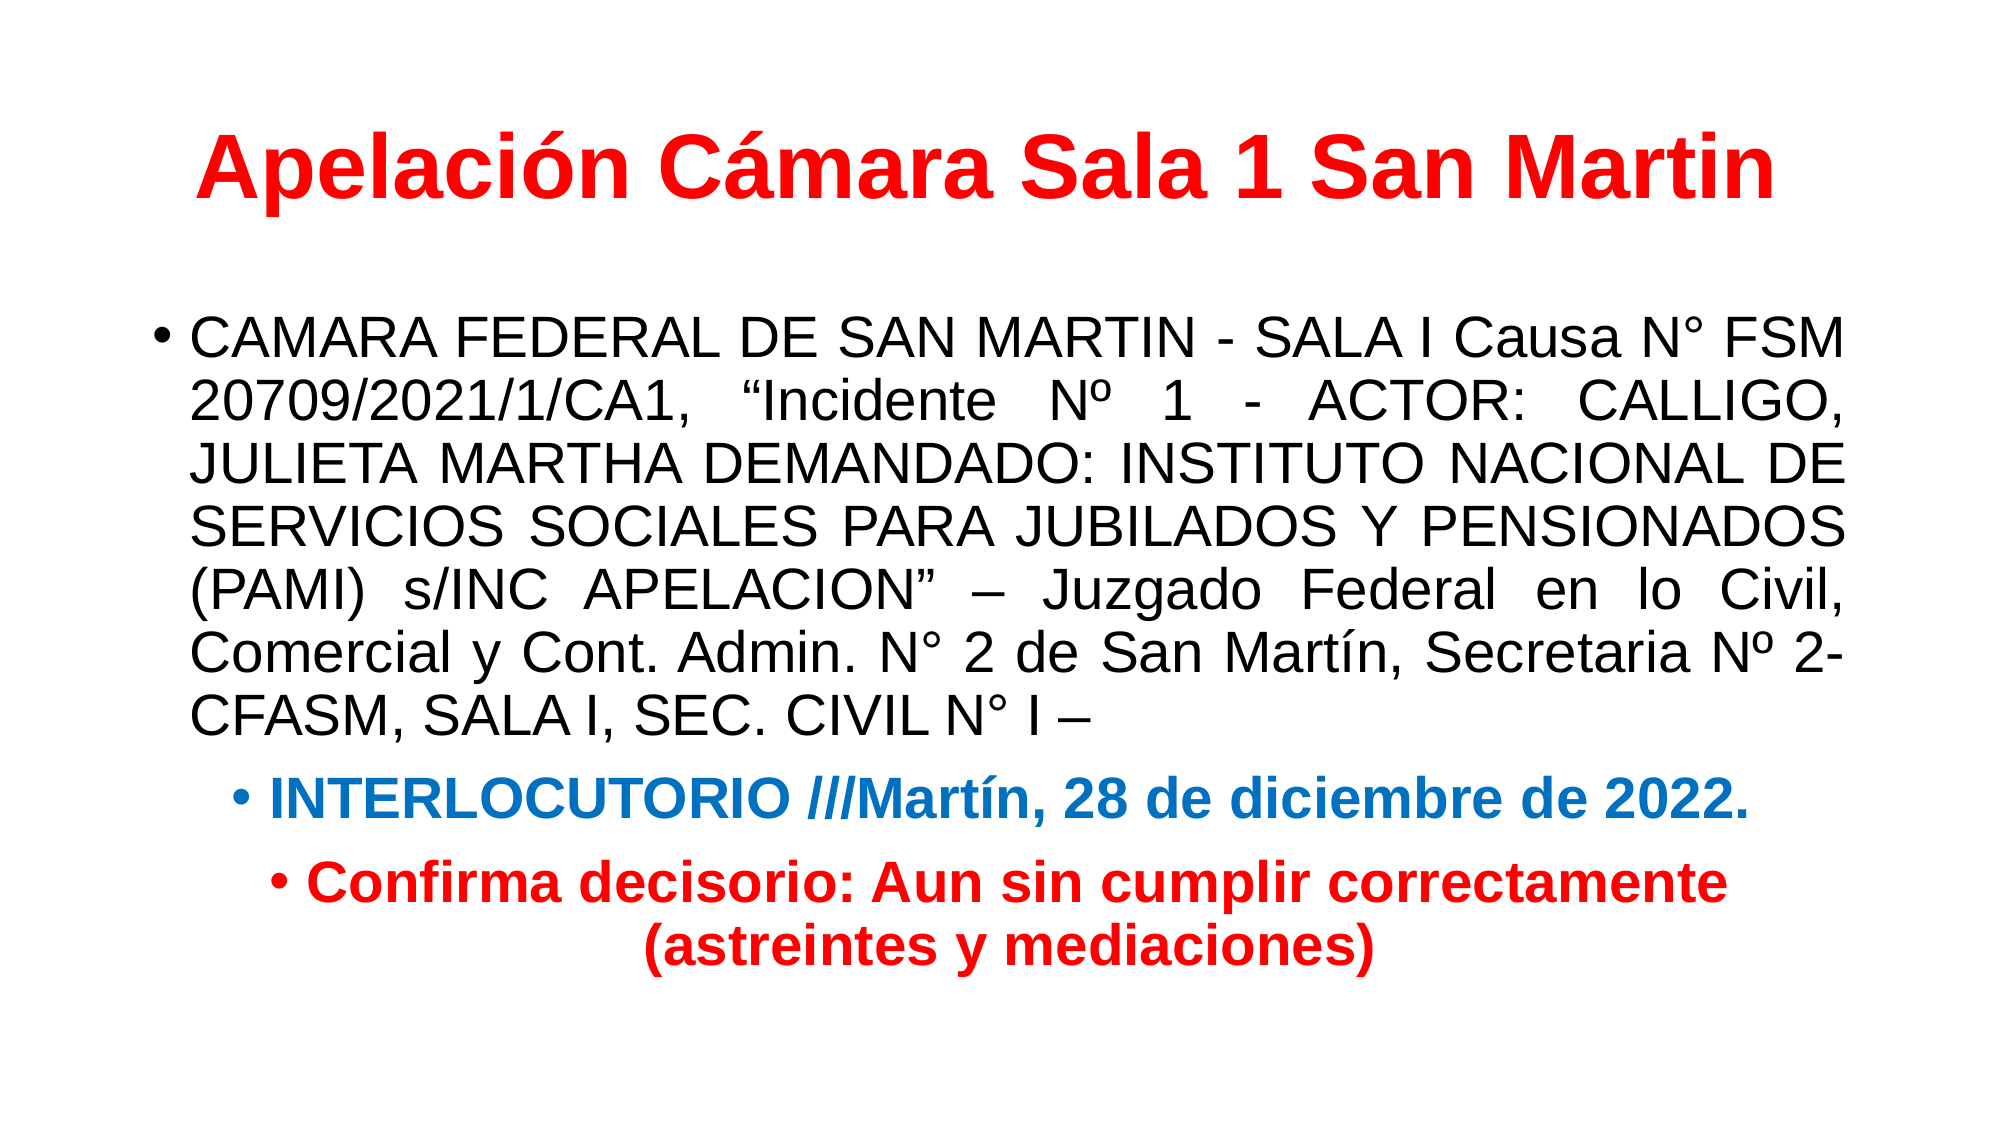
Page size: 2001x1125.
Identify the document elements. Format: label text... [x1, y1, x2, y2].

list CAMARA FEDERAL DE SAN MARTIN - SALA I Causa N° FSM 20709/2021/1/CA1, “Incidente Nº 1 - ACTOR: CALLIGO, JULIETA MARTHA DEMANDADO: INSTITUTO NACIONAL DE SERVICIOS SOCIALES PARA JUBILADOS Y PENSIONADOS (PAMI) s/INC APELACION” – Juzgado Federal en lo Civil, Comercial y Cont. Admin. N° 2 de San Martín, Secretaria Nº 2- CFASM, SALA I, SEC. CIVIL N° I – INTERLOCUTORIO ///Martín, 28 de diciembre de 2022. Confirma decisorio: Aun sin cumplir correctamente (astreintes y mediaciones) [137, 299, 1863, 1014]
title Apelación Cámara Sala 1 San Martin [137, 59, 1863, 278]
